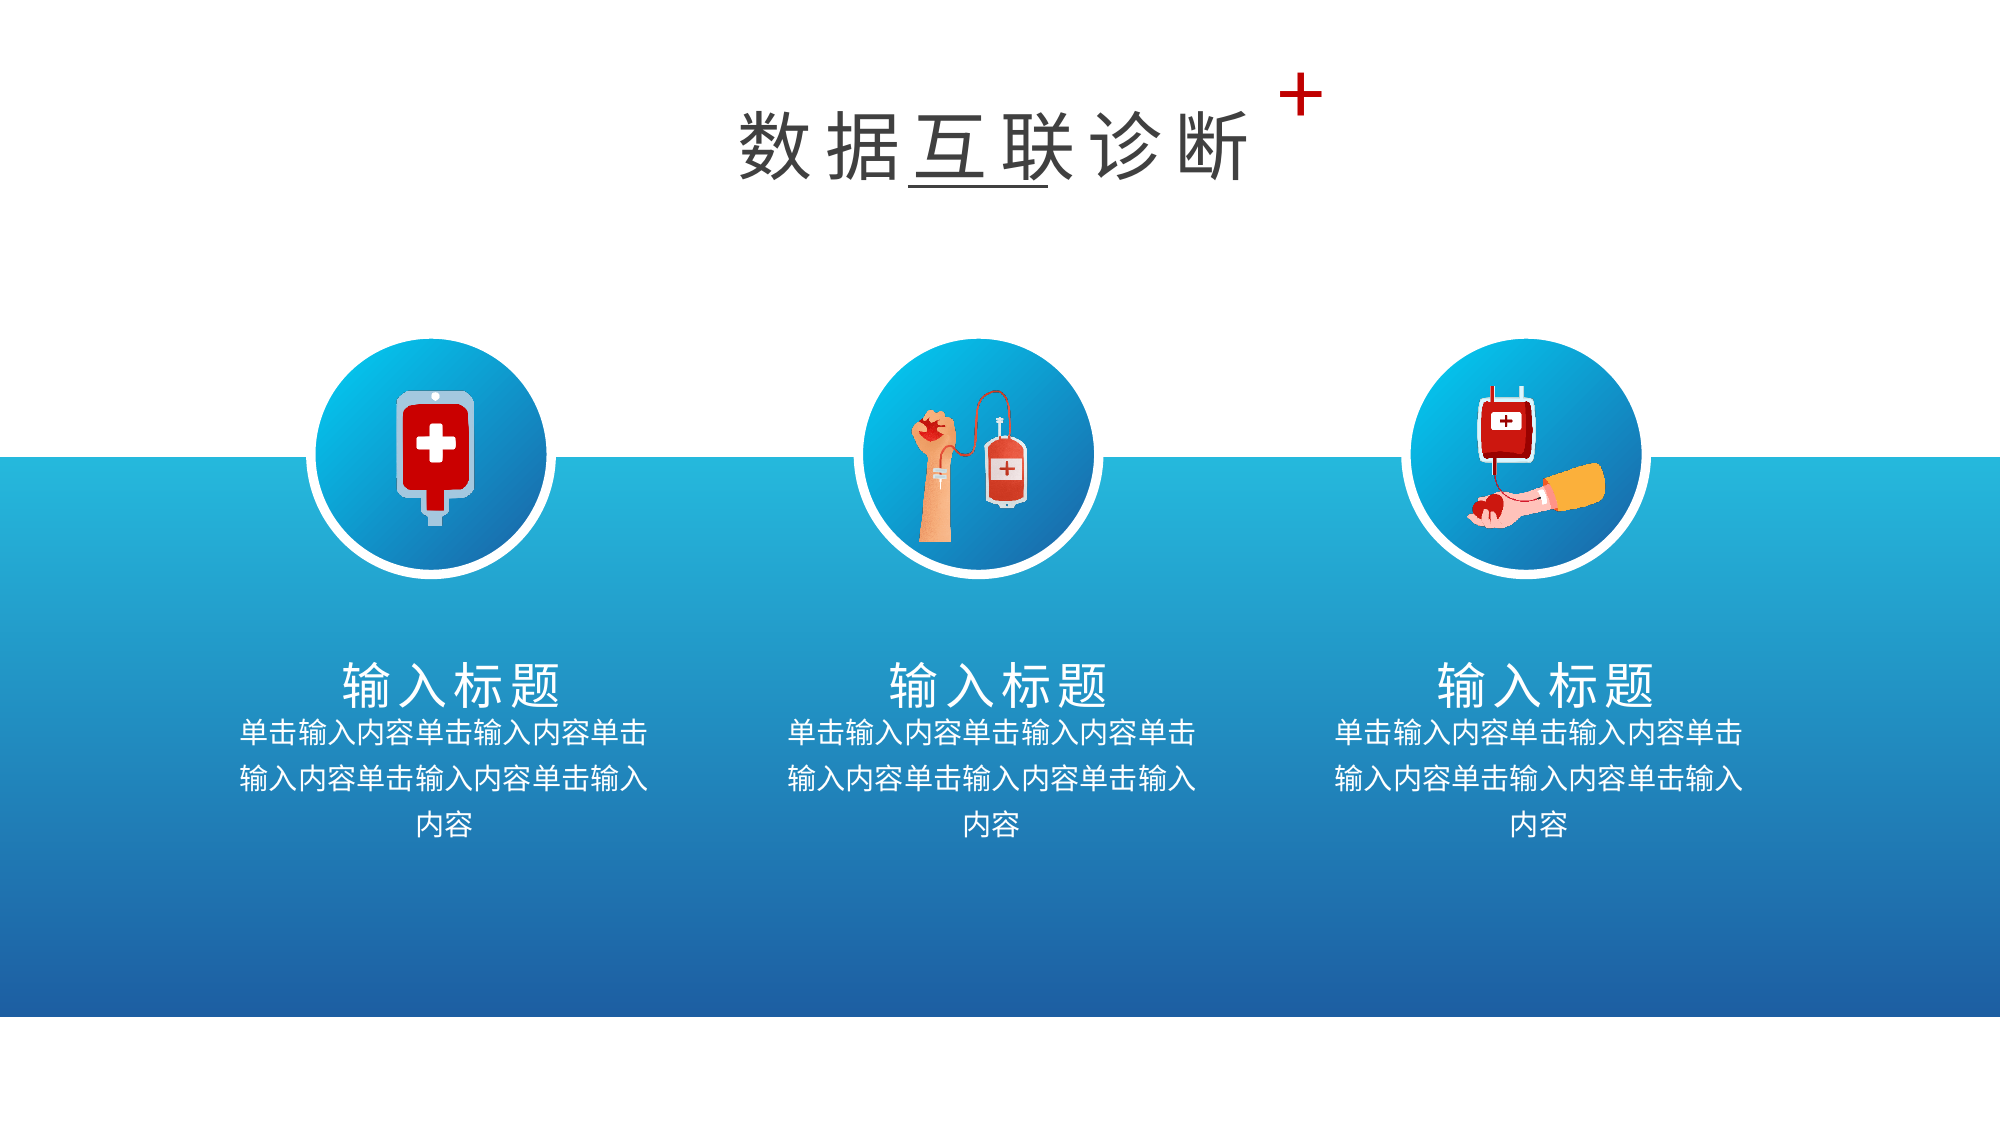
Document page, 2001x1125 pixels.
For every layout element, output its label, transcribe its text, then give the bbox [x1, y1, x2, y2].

text_box 输入标题 [326, 602, 576, 722]
text_box 单击输入内容单击输入内容单击输入内容单击输入内容单击输入内容 [768, 696, 1216, 849]
text_box 输入标题 [1421, 602, 1670, 722]
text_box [310, 334, 552, 575]
text_box 单击输入内容单击输入内容单击输入内容单击输入内容单击输入内容 [1316, 696, 1763, 849]
text_box 数据互联诊断 [722, 77, 1266, 197]
text_box 单击输入内容单击输入内容单击输入内容单击输入内容单击输入内容 [221, 696, 668, 849]
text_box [858, 334, 1099, 575]
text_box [1405, 334, 1647, 575]
text_box [0, 457, 2000, 1017]
text_box 输入标题 [873, 602, 1123, 722]
text_box + [1263, 29, 1340, 149]
